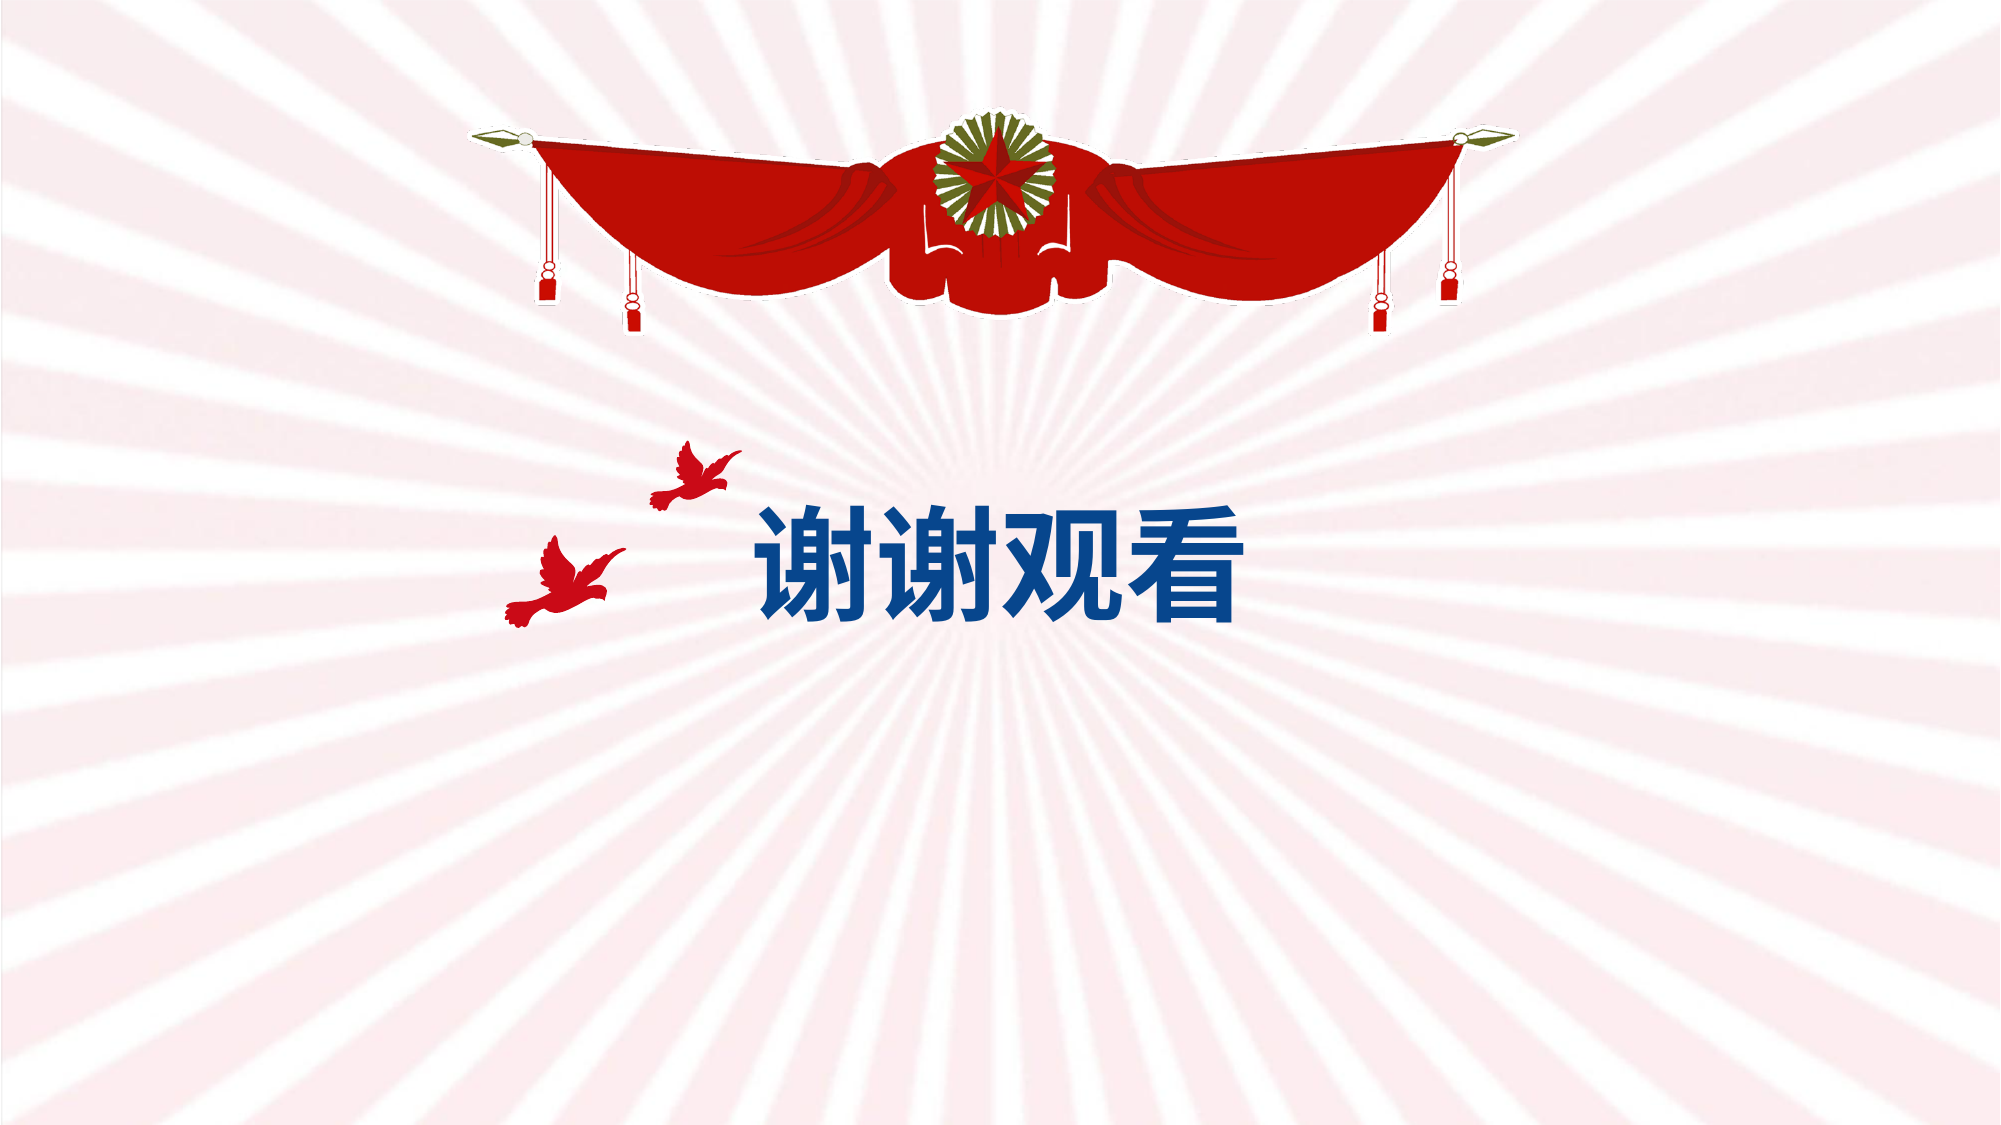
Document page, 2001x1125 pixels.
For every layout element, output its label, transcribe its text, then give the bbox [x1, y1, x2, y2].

picture [3, 1, 2000, 1125]
text_box [649, 440, 743, 512]
text_box 谢谢观看 [621, 479, 1379, 644]
text_box [504, 535, 621, 628]
